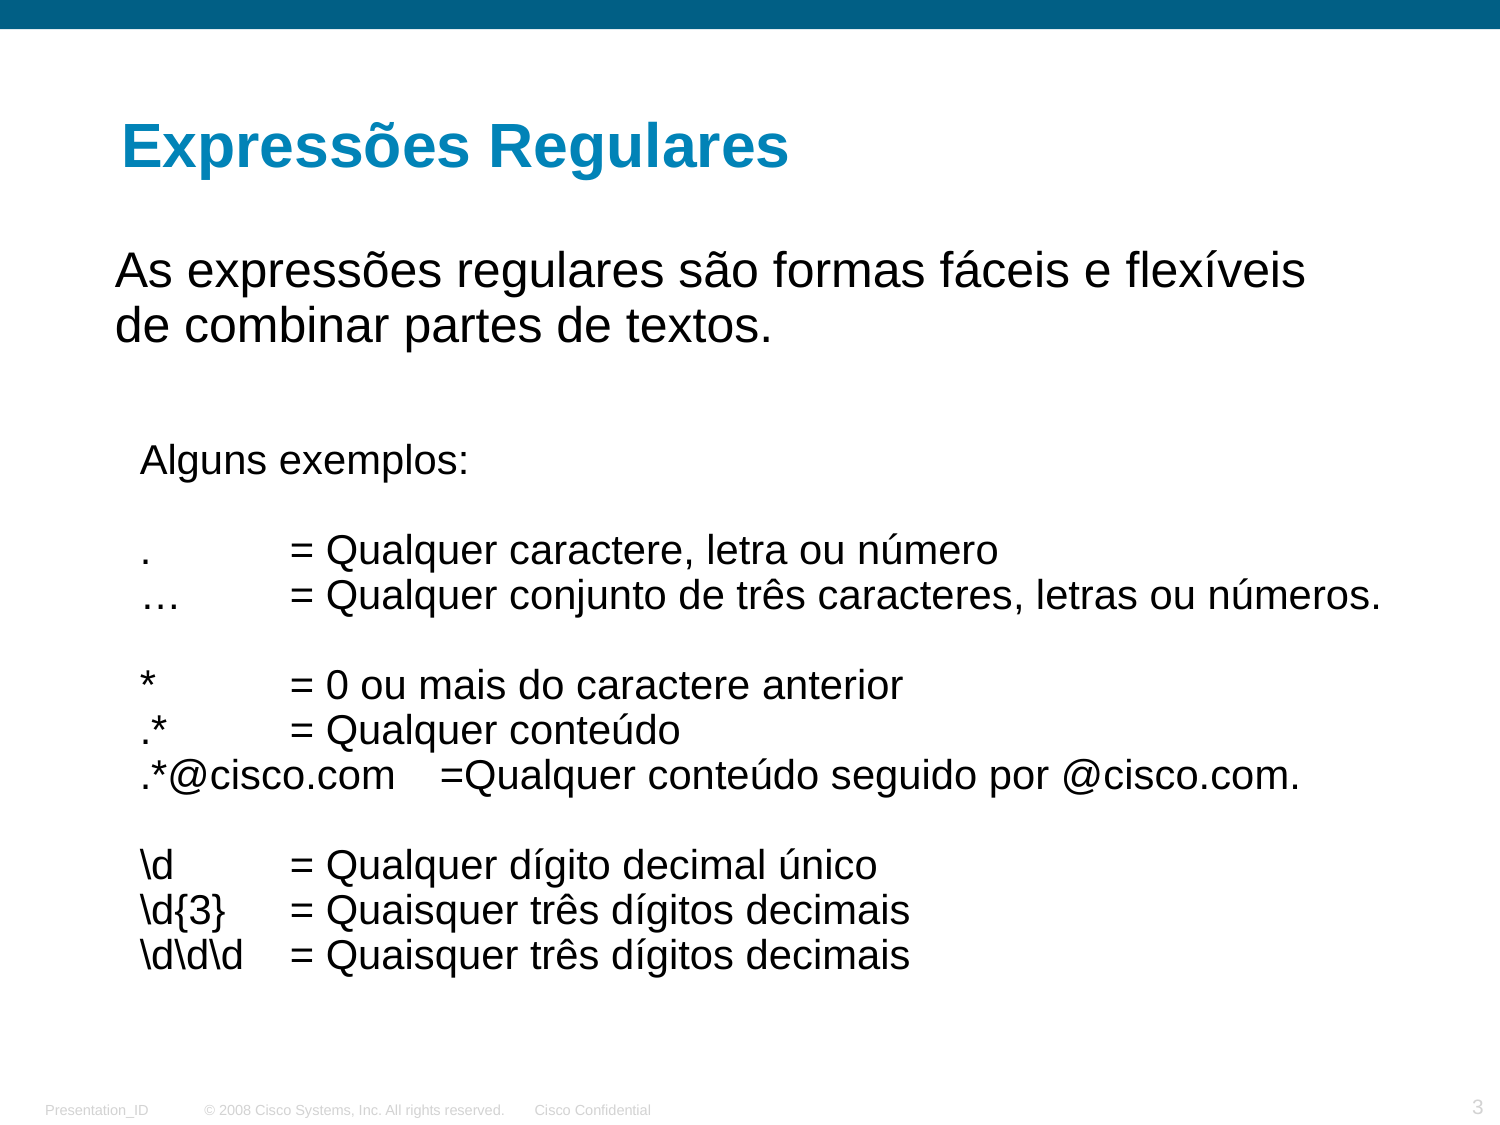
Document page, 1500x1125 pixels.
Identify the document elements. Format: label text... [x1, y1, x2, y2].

text_box Alguns exemplos: . = Qualquer caractere, letra ou número … = Qualquer conjunto de três caracteres, letras ou números. * = 0 ou mais do caractere anterior .* = Qualquer conteúdo .*@cisco.com =Qualquer conteúdo seguido por @cisco.com. \d = Qualquer dígito decimal único \d{3} = Quaisquer três dígitos decimais \d\d\d = Quaisquer três dígitos decimais [125, 431, 1450, 987]
title Expressões Regulares [107, 49, 1444, 188]
text_box As expressões regulares são formas fáceis e flexíveis de combinar partes de textos. [99, 237, 1338, 361]
